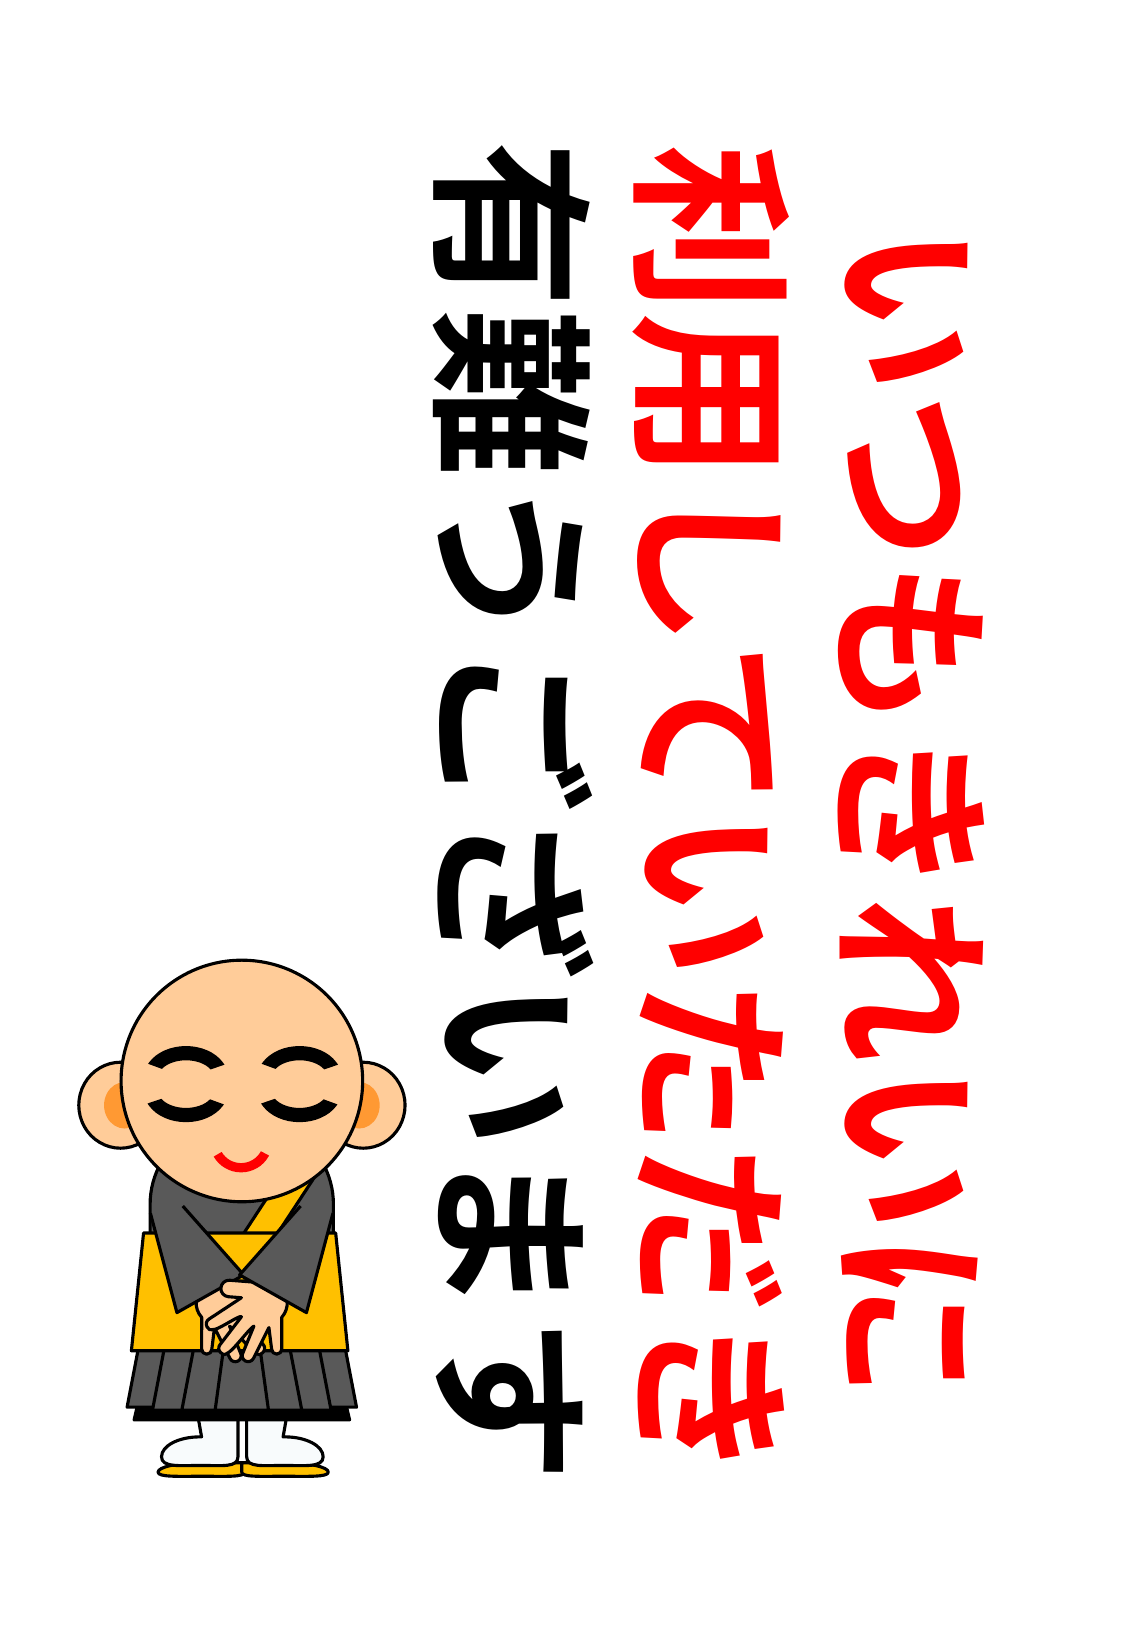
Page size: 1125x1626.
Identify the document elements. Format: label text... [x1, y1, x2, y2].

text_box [78, 959, 406, 1477]
text_box いつもきれいに 利用していただき 有難うございます [407, 0, 1044, 1625]
